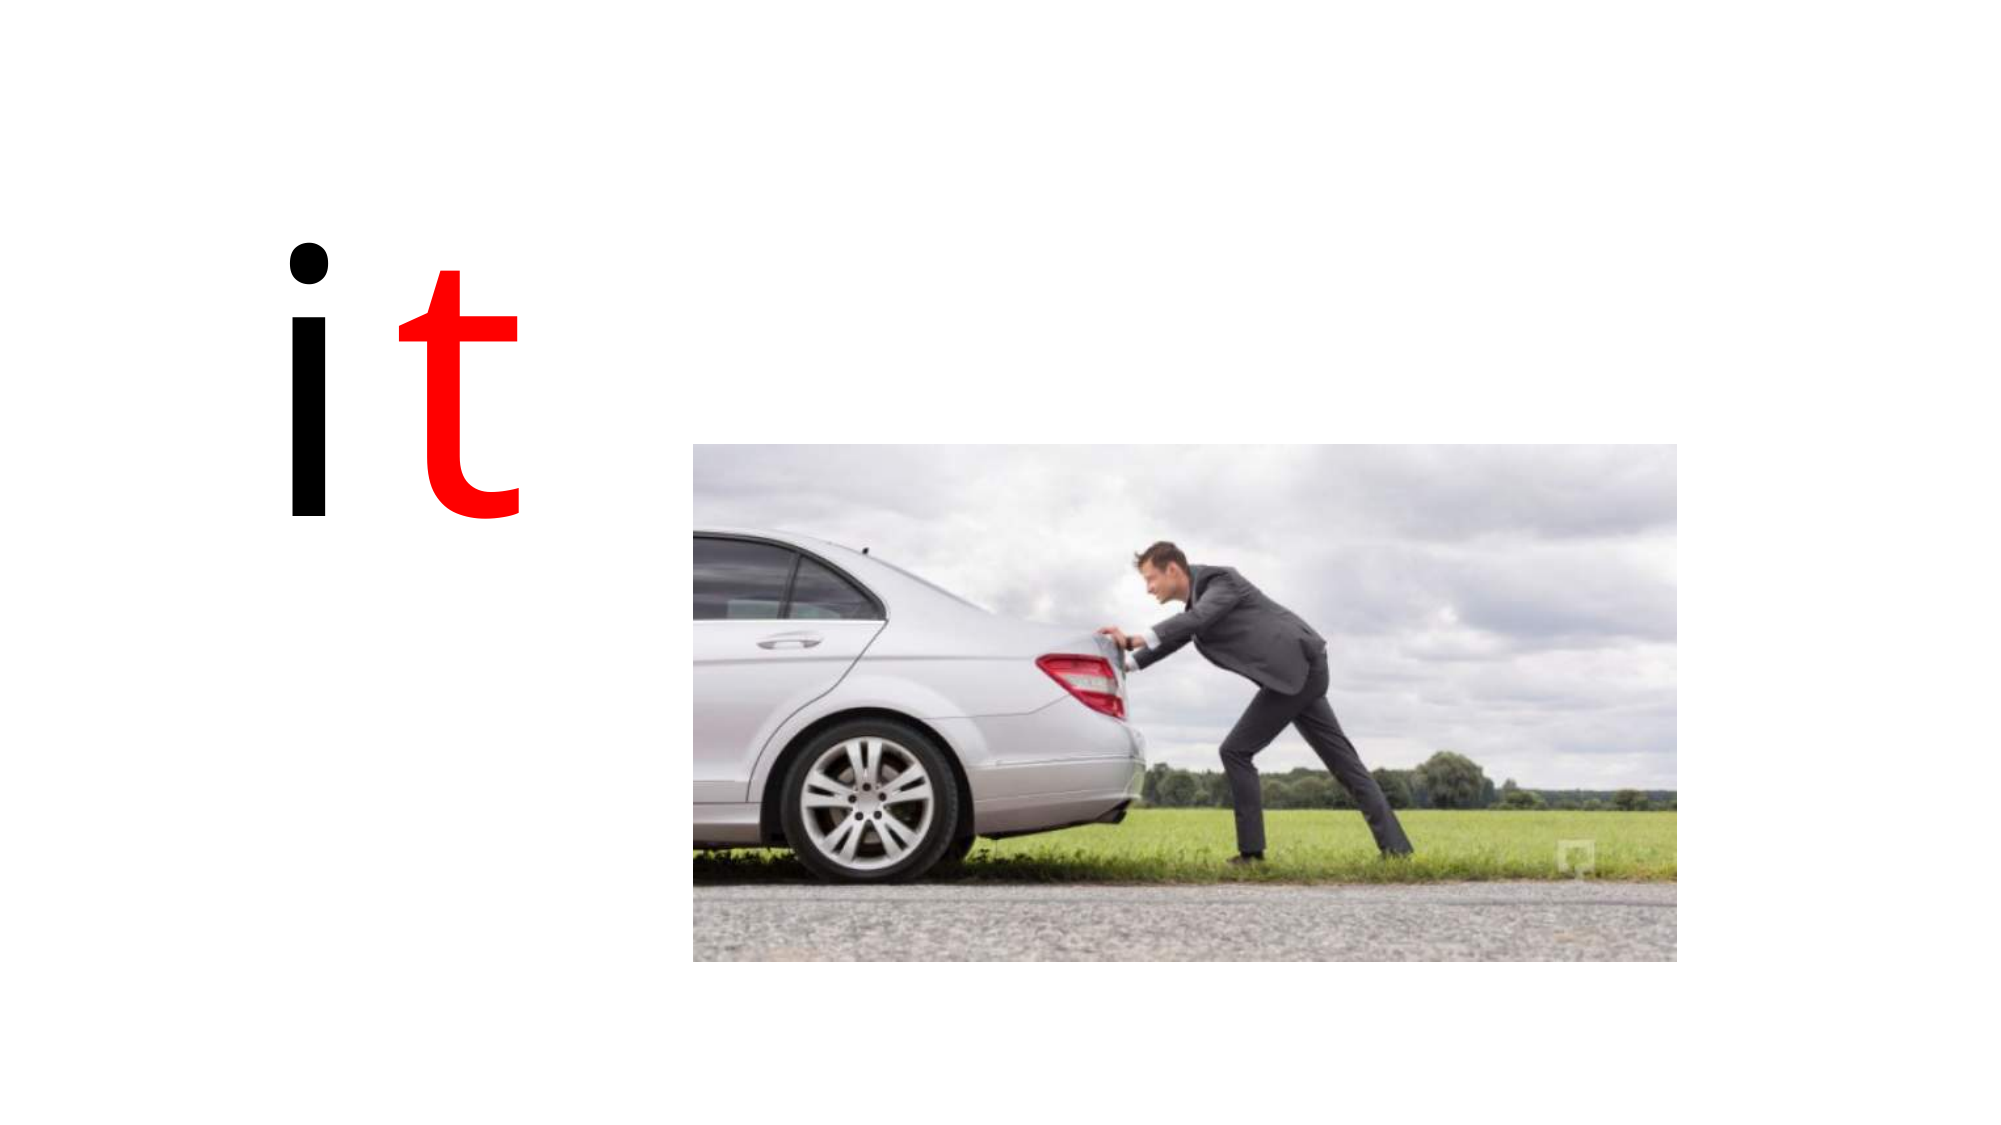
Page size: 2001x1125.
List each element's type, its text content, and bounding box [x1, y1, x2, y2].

picture [693, 444, 1677, 962]
list i [246, 188, 378, 605]
text_box t [378, 188, 644, 605]
